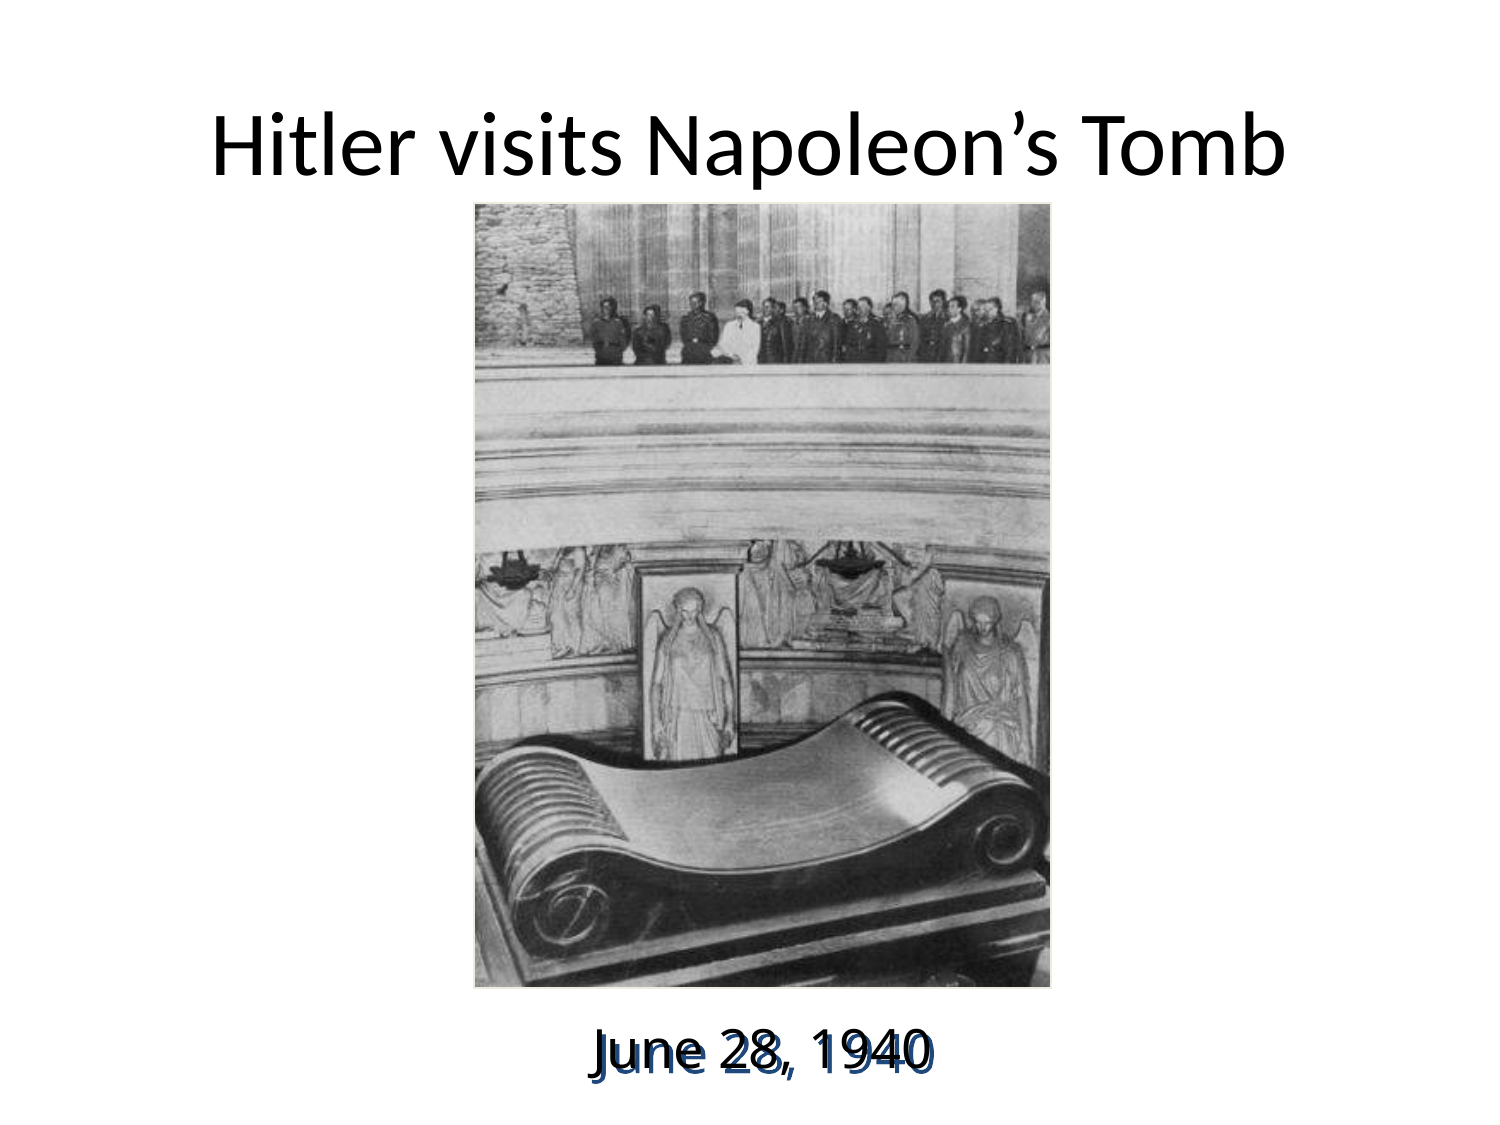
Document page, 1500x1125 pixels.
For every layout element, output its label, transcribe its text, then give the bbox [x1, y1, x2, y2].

title Hitler visits Napoleon’s Tomb [75, 45, 1425, 233]
picture [474, 203, 1051, 988]
text_box June 28, 1940 [62, 1007, 1463, 1087]
